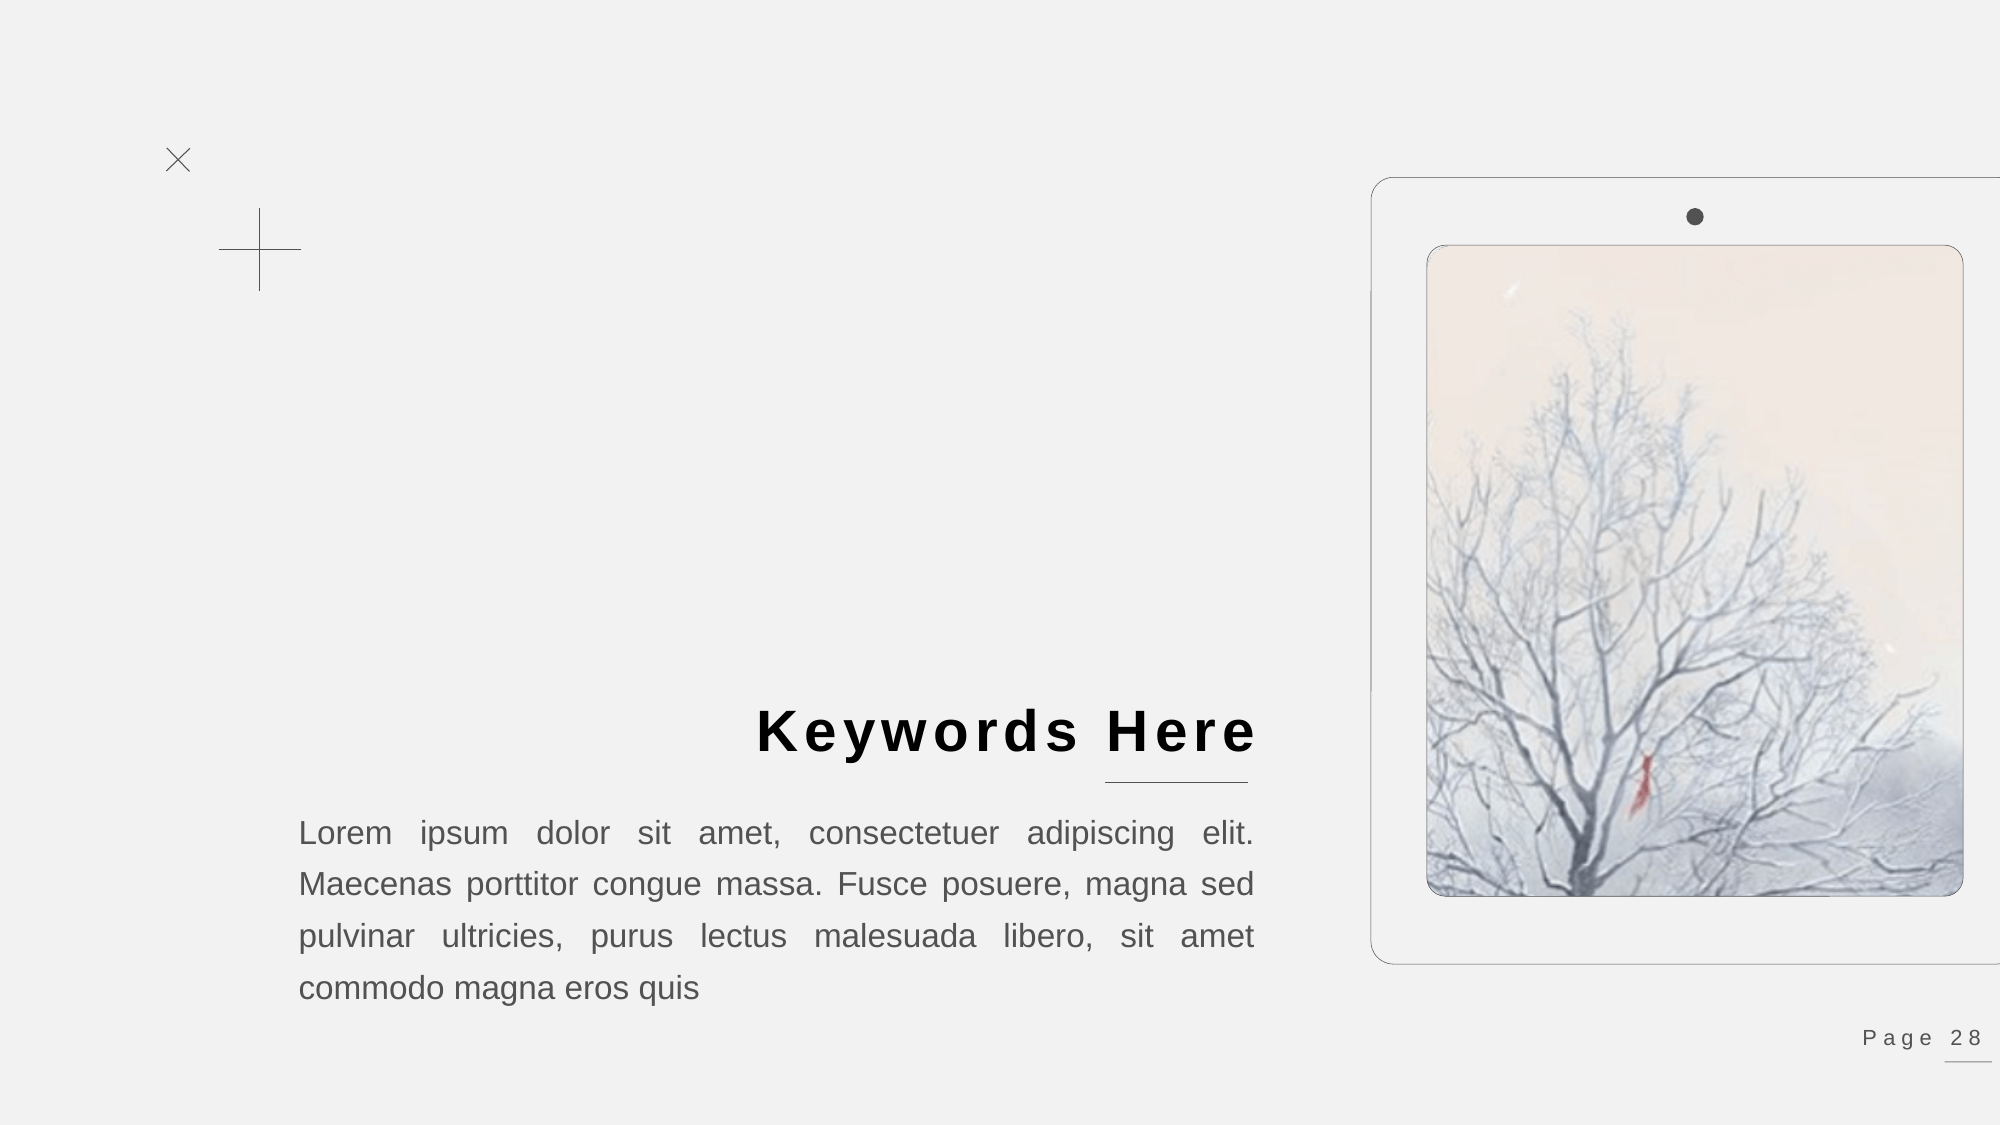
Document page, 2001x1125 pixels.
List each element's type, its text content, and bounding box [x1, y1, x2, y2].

text_box Keywords Here [729, 685, 1271, 771]
text_box [1369, 176, 2000, 966]
text_box [1425, 244, 1965, 898]
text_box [161, 143, 195, 176]
text_box Lorem ipsum dolor sit amet, consectetuer adipiscing elit. Maecenas porttitor congue massa. Fusce posuere, magna sed pulvinar ultricies, purus lectus malesuada libero, sit amet commodo magna eros quis [283, 791, 1271, 1014]
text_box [218, 208, 301, 291]
slide_number Page 28 [1830, 1007, 1996, 1068]
text_box [1685, 206, 1705, 227]
